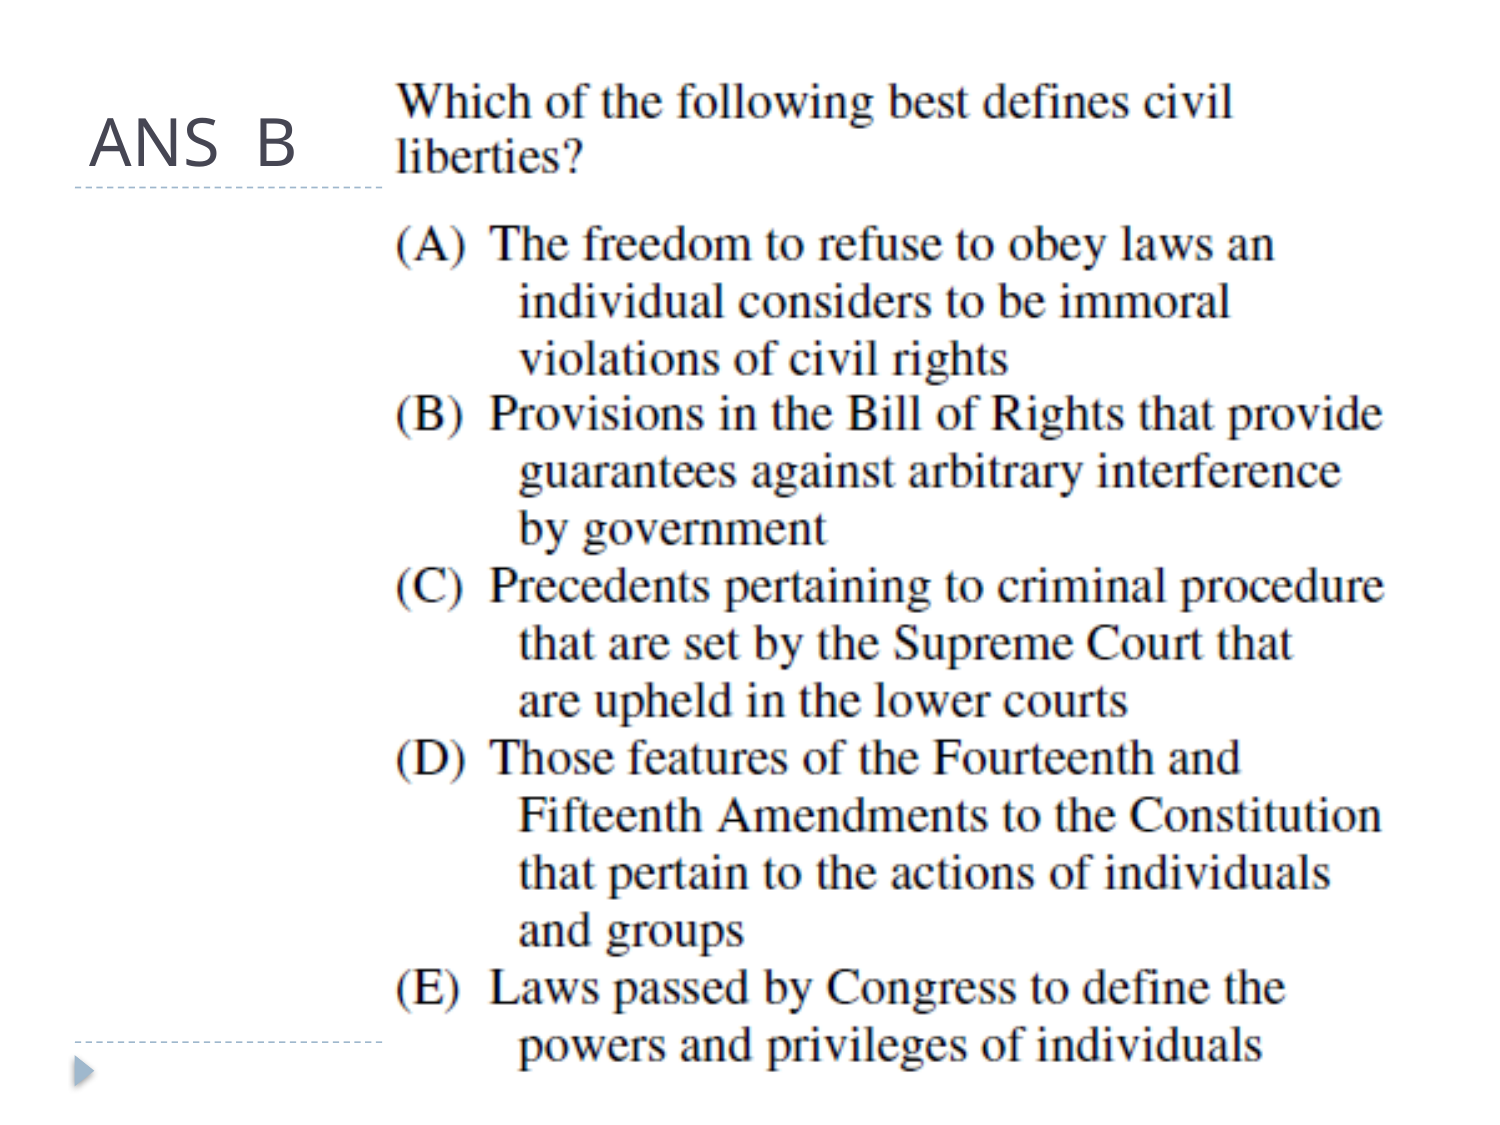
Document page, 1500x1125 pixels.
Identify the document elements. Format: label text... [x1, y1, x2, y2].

title ANS B [75, 24, 1425, 188]
picture [386, 74, 1426, 1087]
